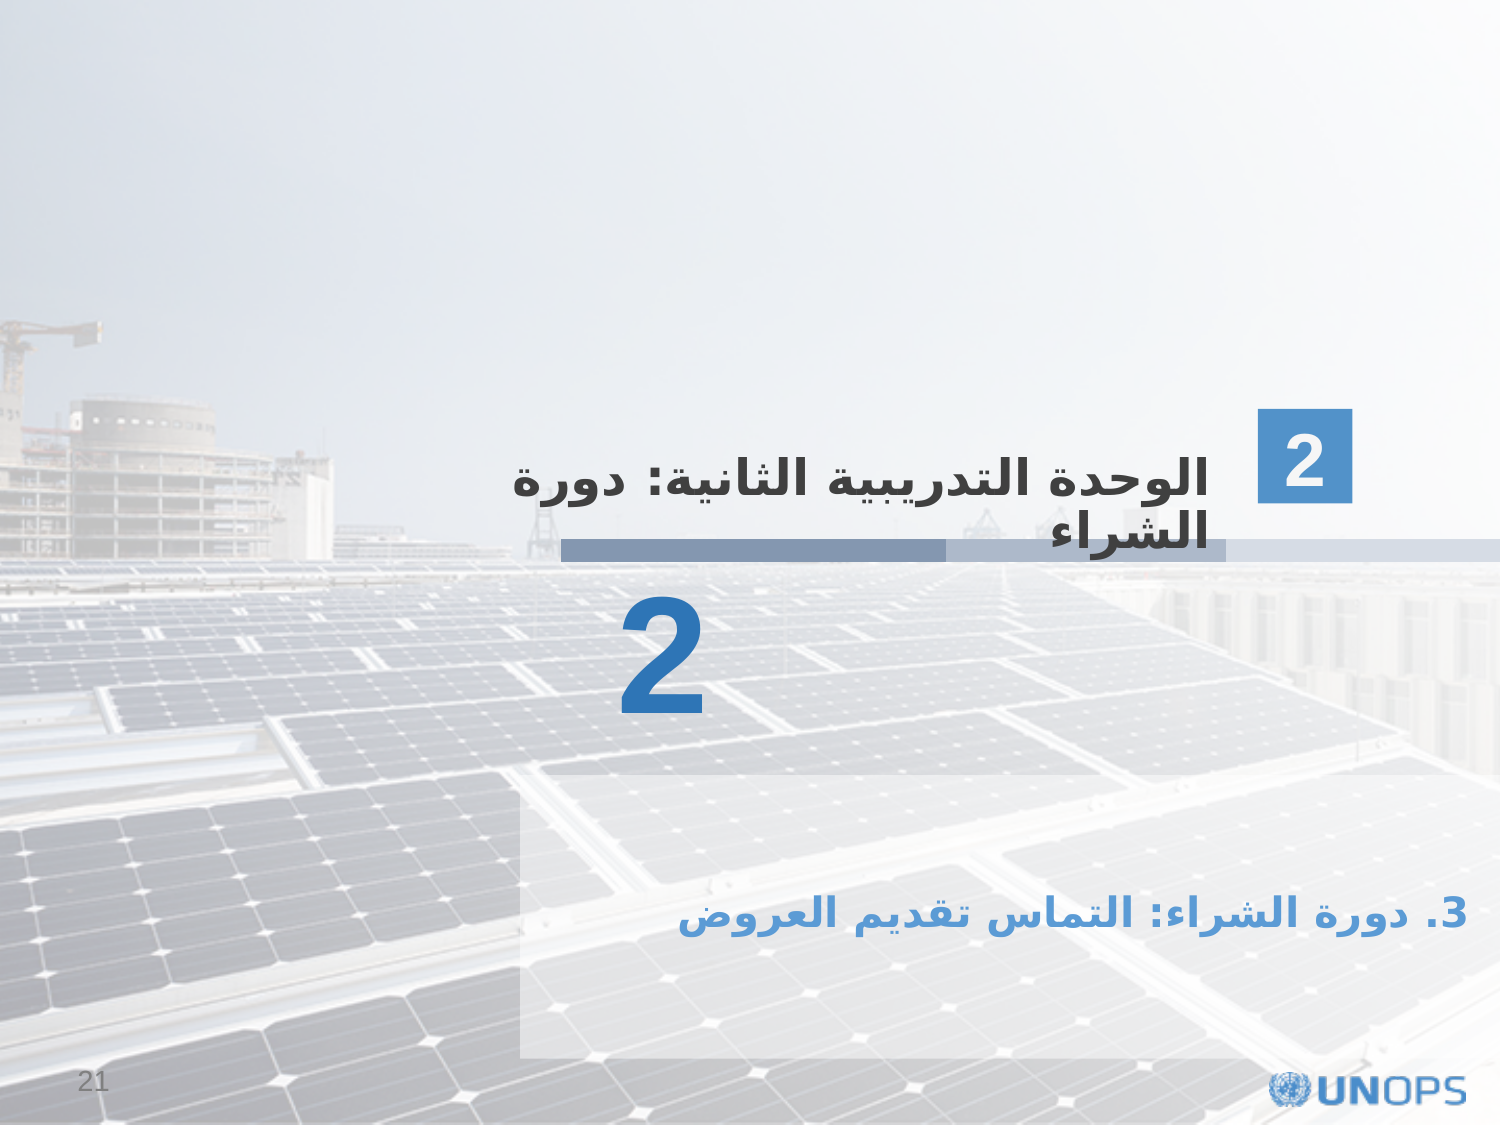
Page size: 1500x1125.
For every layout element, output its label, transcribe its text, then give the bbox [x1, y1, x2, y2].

picture [1269, 1072, 1466, 1107]
text_box 3. دورة الشراء: التماس تقديم العروض [520, 775, 1500, 1059]
list 2 [584, 562, 742, 764]
subtitle الوحدة التدريبية الثانية: دورة الشراء [375, 444, 1226, 504]
text_box 2 [1257, 408, 1353, 504]
